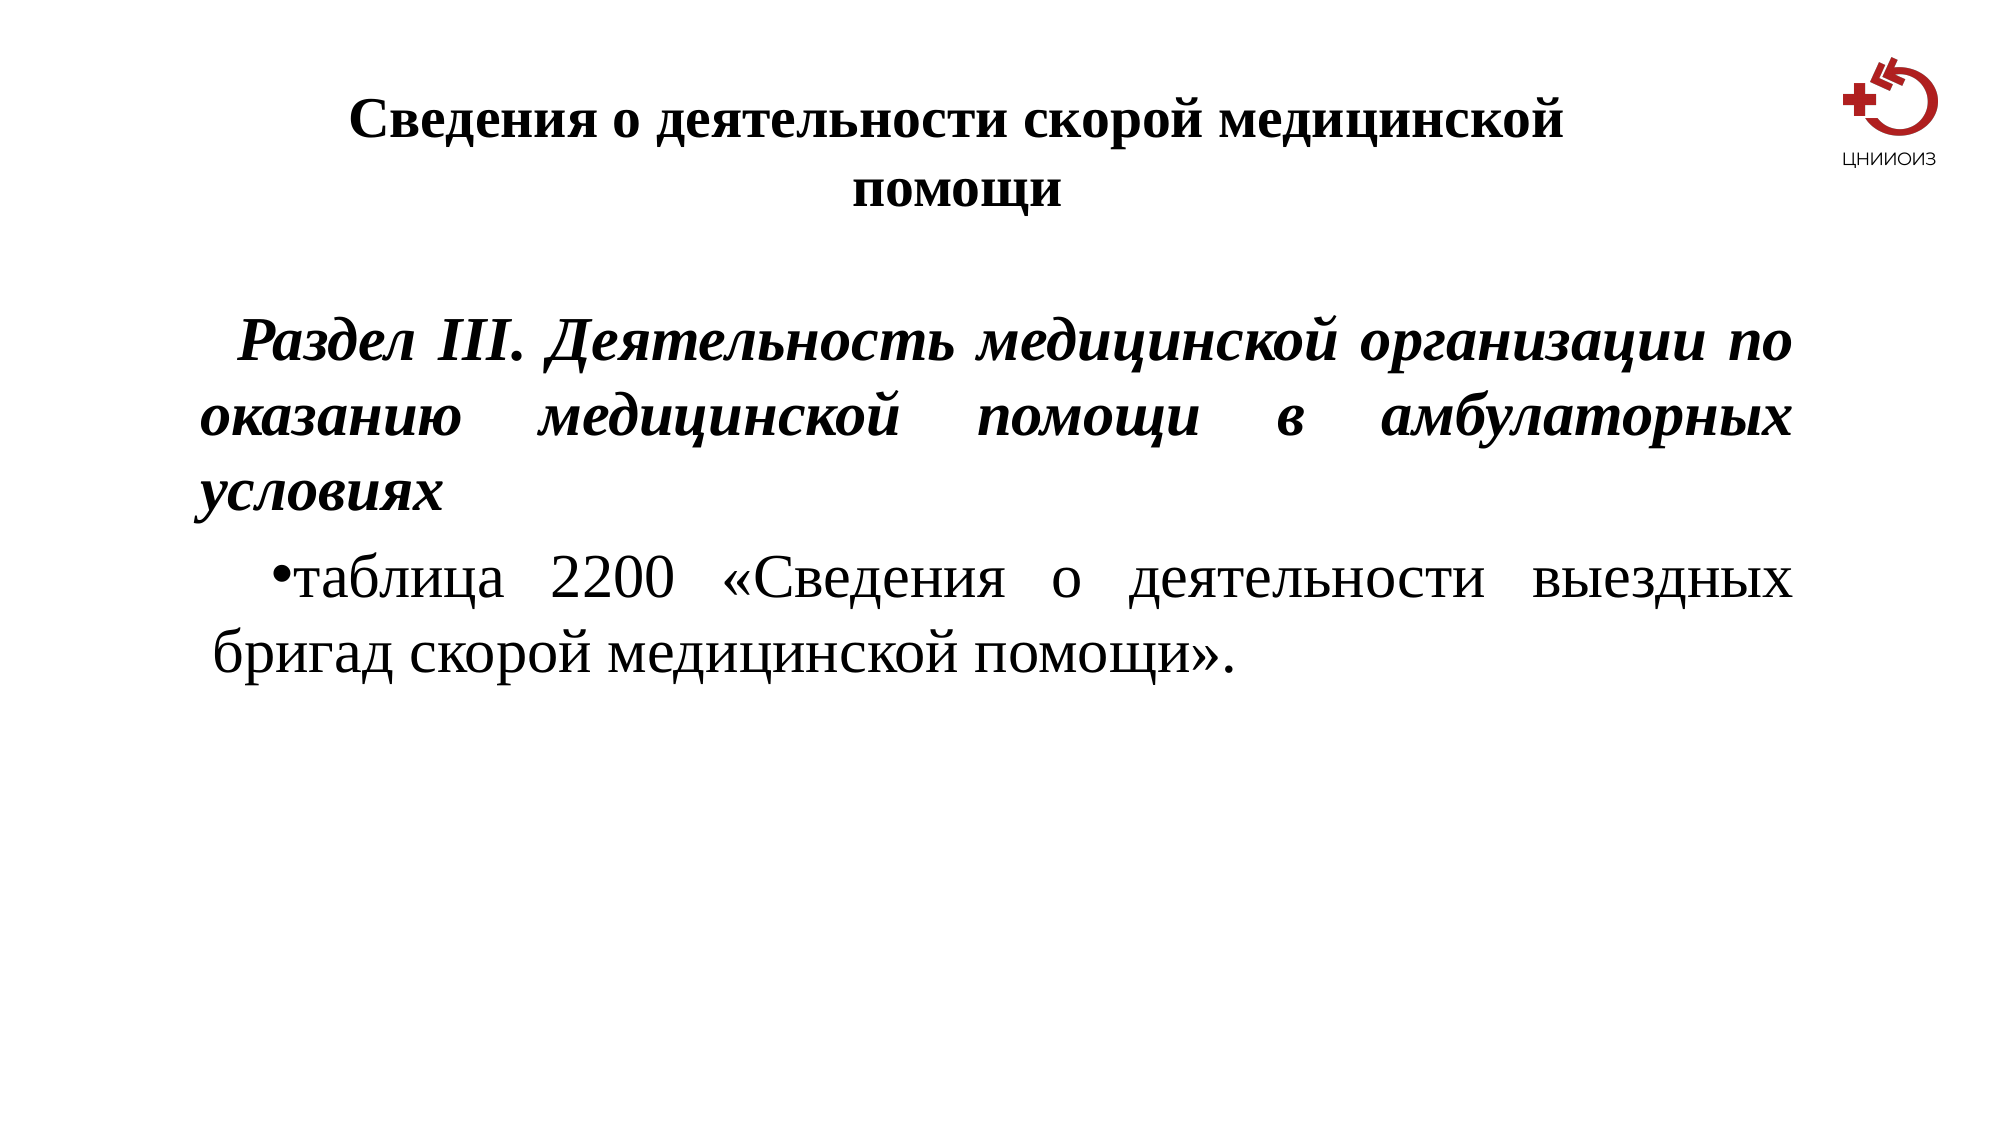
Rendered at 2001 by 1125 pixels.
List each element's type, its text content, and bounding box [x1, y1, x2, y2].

list Раздел III. Деятельность медицинской организации по оказанию медицинской помощи в амбулаторных условиях таблица 2200 «Сведения о деятельности выездных бригад скорой медицинской помощи». [141, 290, 1811, 1125]
picture [1843, 57, 1938, 168]
title Сведения о деятельности скорой медицинской помощи [239, 71, 1675, 226]
